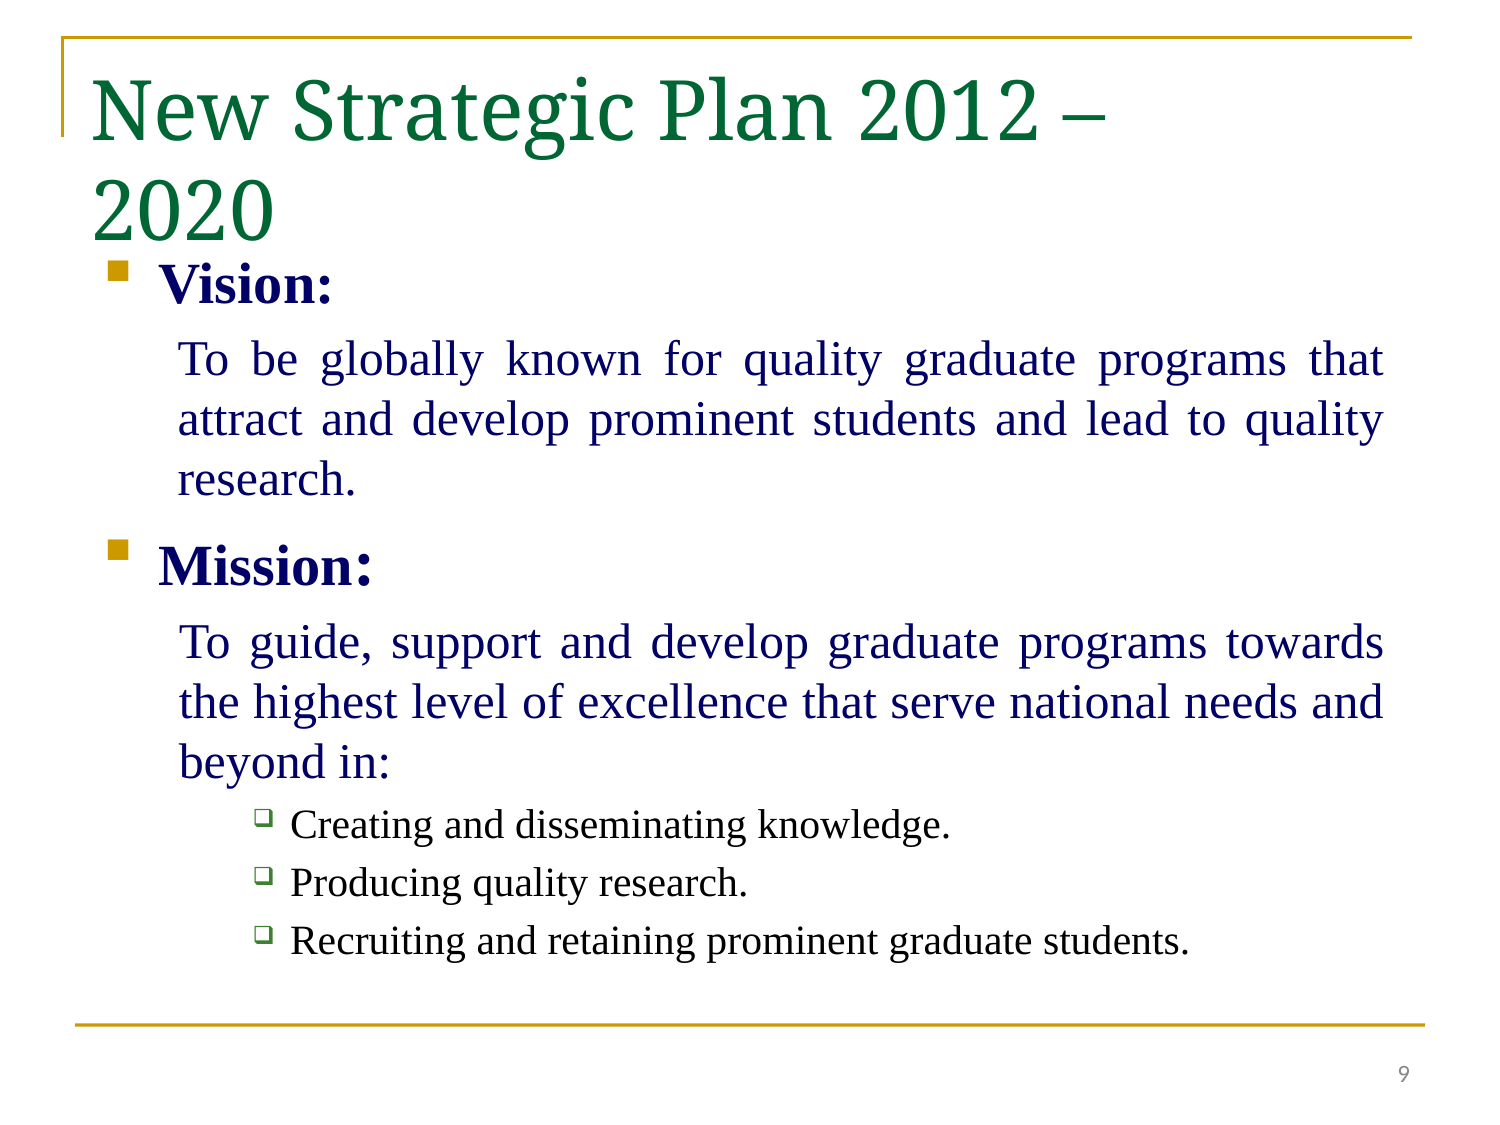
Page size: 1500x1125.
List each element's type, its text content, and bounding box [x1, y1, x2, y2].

text_box Vision: To be globally known for quality graduate programs that attract and develop prominent students and lead to quality research. Mission: To guide, support and develop graduate programs towards the highest level of excellence that serve national needs and beyond in: Creating and disseminating knowledge. Producing quality research. Recruiting and retaining prominent graduate students. [87, 237, 1400, 1013]
text_box New Strategic Plan 2012 – 2020 [75, 49, 1225, 188]
text_box 9 [1074, 1042, 1425, 1103]
